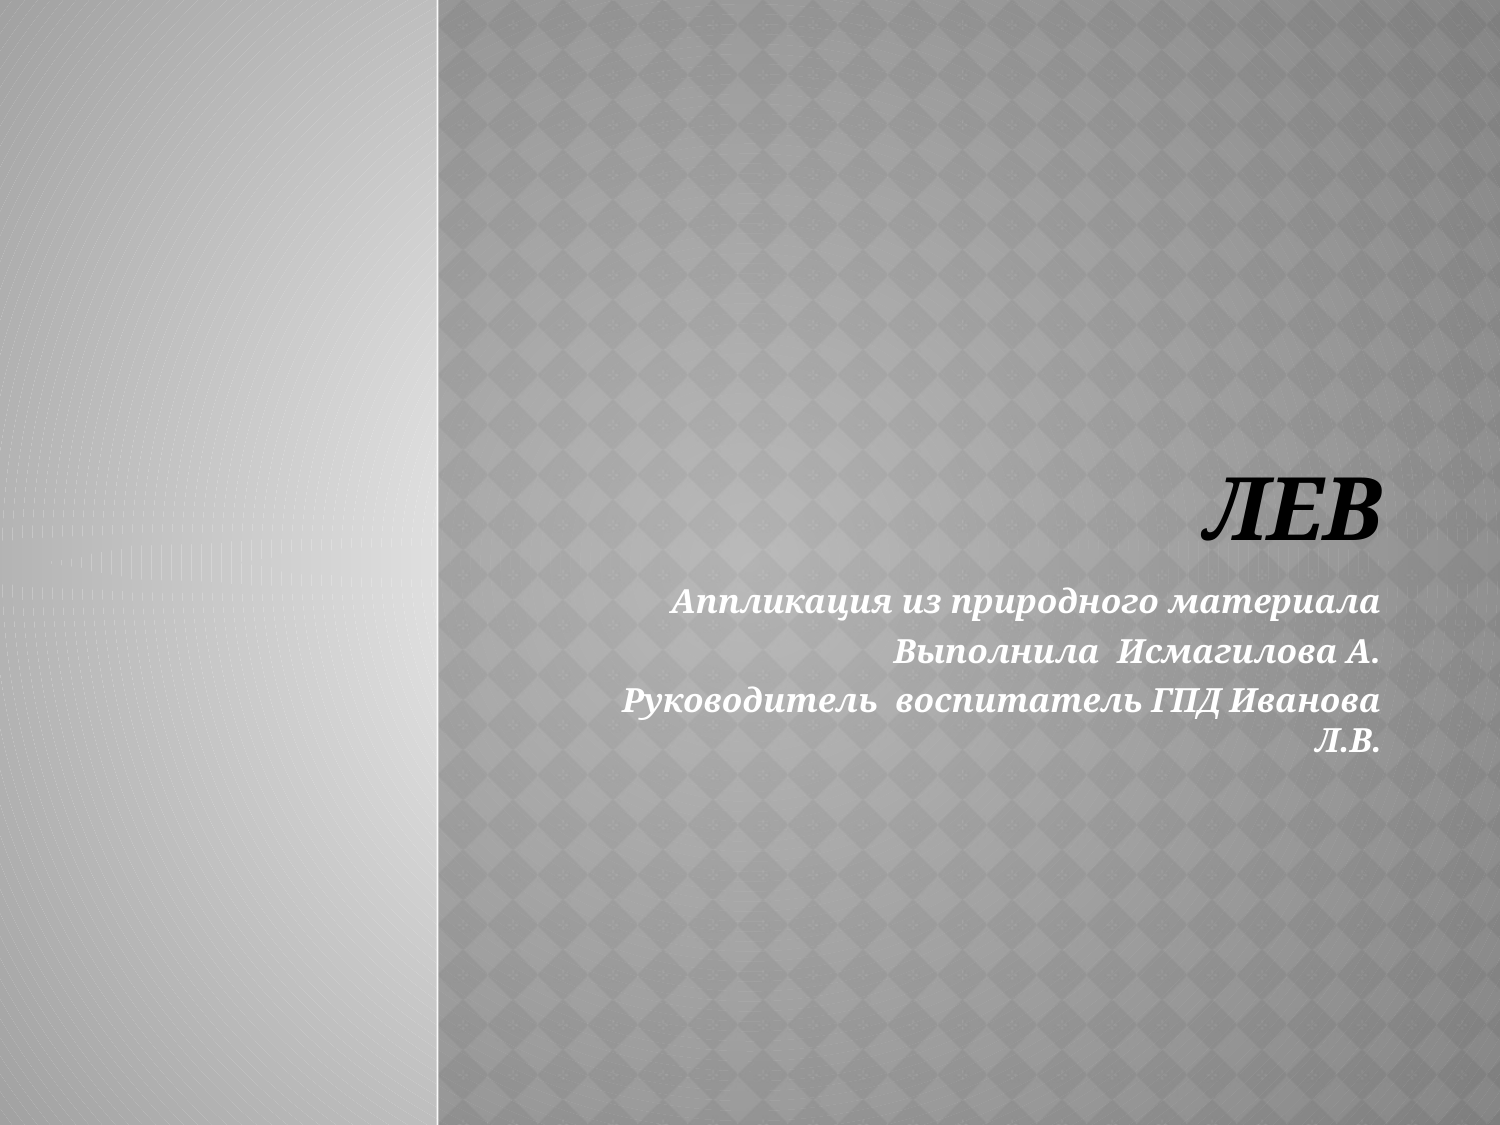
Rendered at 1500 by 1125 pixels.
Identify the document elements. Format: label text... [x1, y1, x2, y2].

subtitle Аппликация из природного материала Выполнила Исмагилова А. Руководитель воспитатель ГПД Иванова Л.В. [550, 580, 1390, 762]
title лев [552, 87, 1390, 558]
